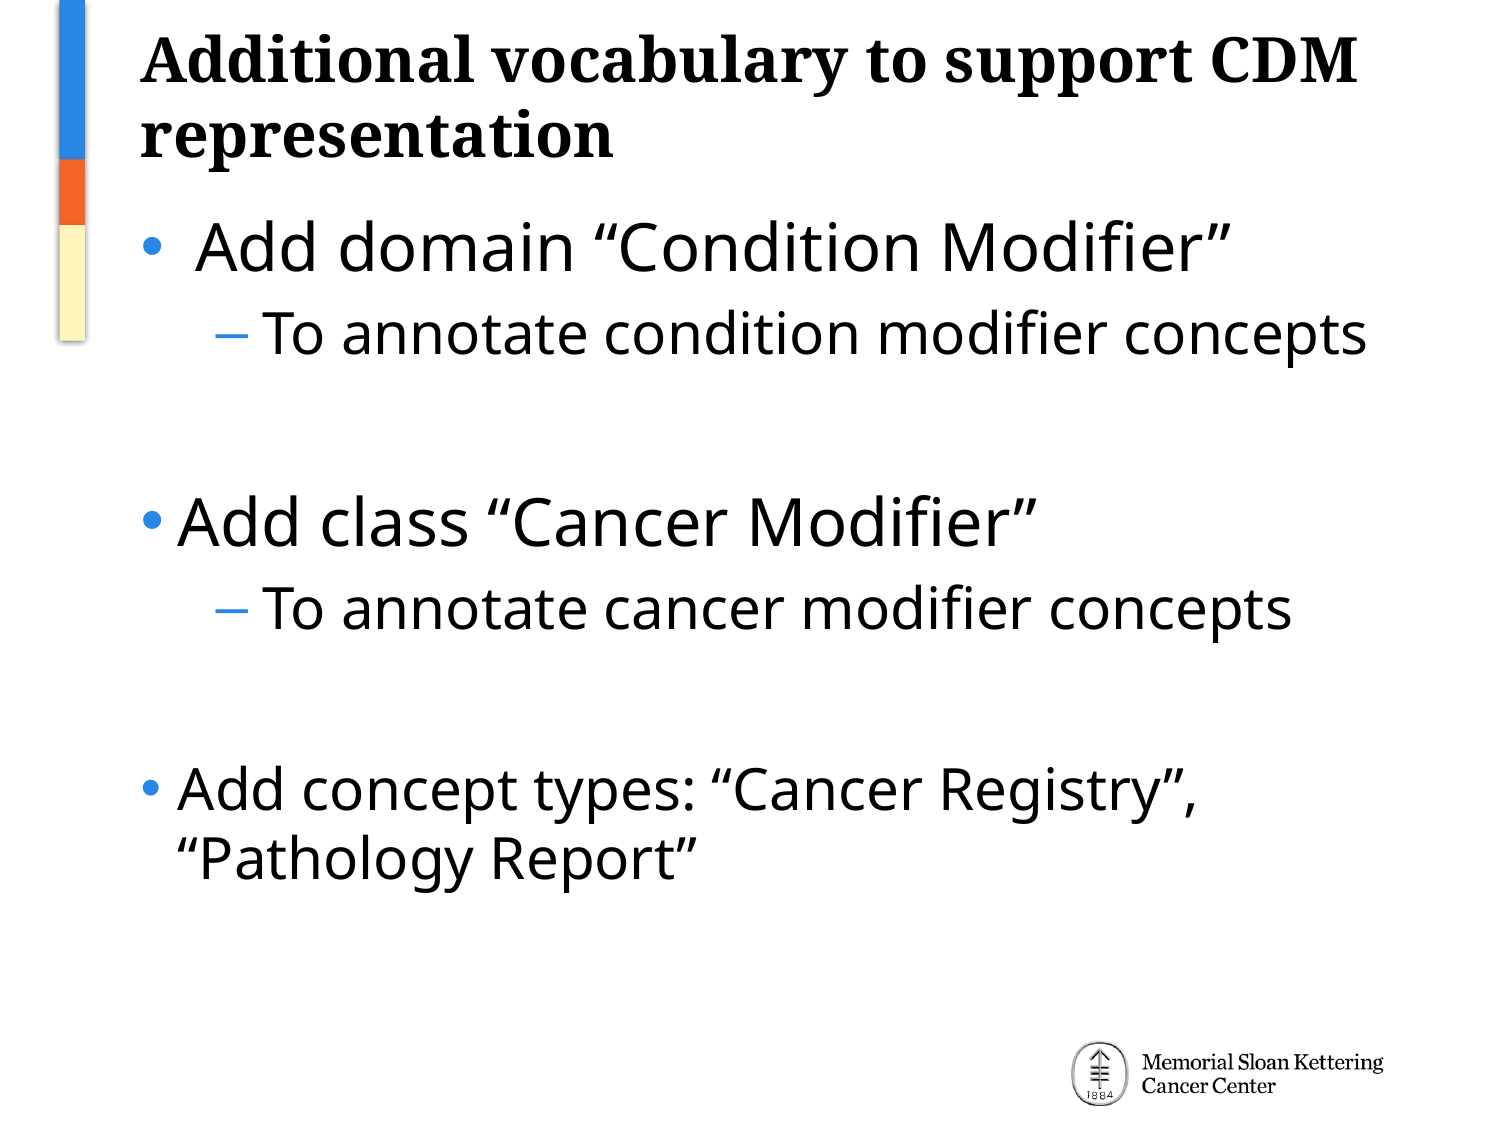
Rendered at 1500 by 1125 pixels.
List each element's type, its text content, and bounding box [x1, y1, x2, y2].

title Additional vocabulary to support CDM representation [125, 48, 1386, 178]
list Add domain “Condition Modifier” To annotate condition modifier concepts Add class “Cancer Modifier” To annotate cancer modifier concepts Add concept types: “Cancer Registry”, “Pathology Report” [125, 197, 1386, 940]
